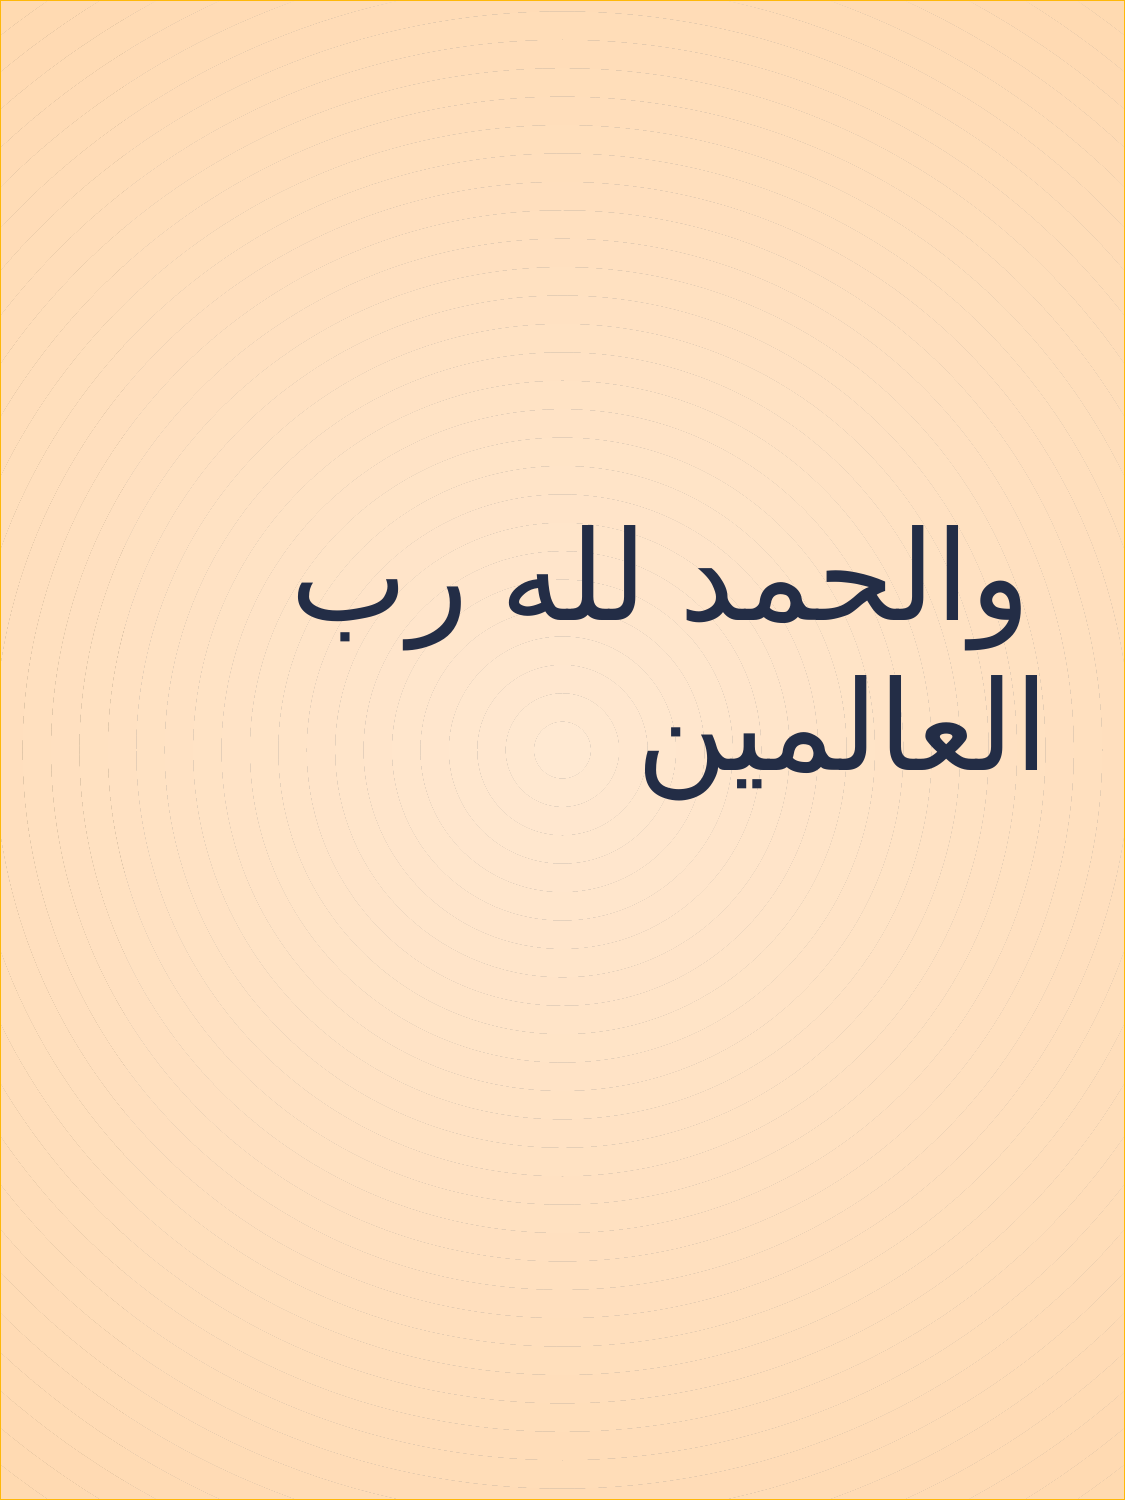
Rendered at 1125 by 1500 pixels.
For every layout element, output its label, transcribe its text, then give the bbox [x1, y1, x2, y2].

list والحمد لله رب العالمين [0, 0, 1125, 1500]
